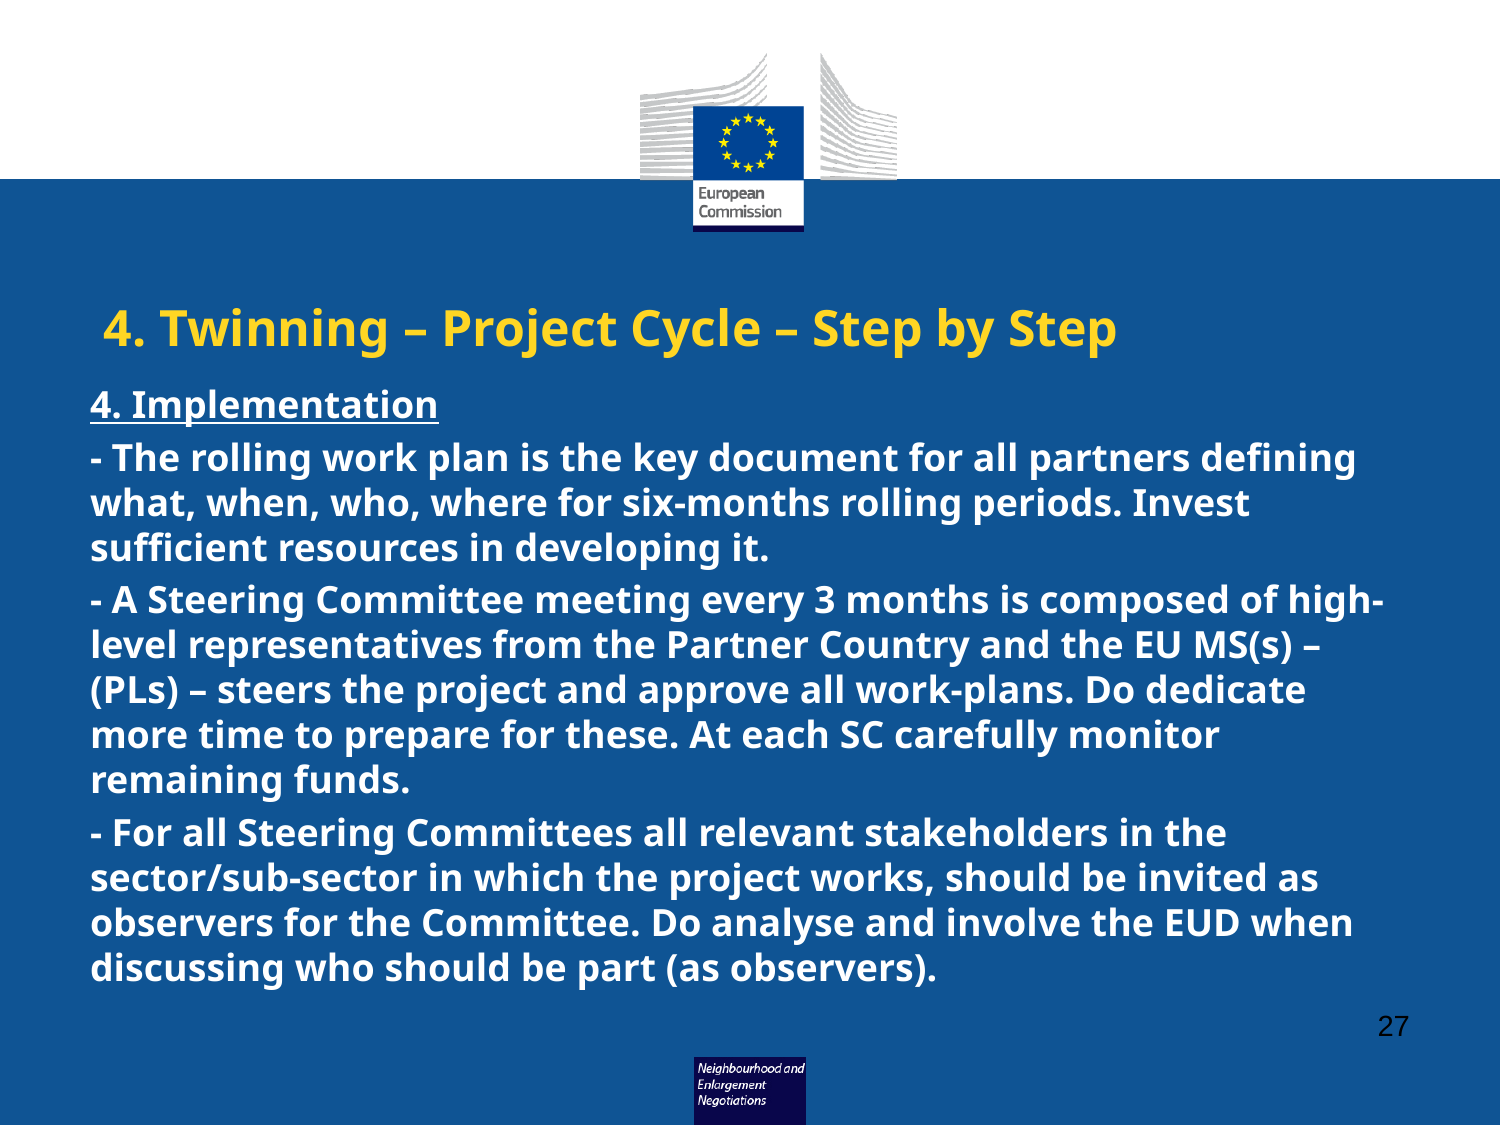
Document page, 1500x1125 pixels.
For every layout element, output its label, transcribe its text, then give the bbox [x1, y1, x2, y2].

picture [598, 53, 897, 266]
list 4. Implementation - The rolling work plan is the key document for all partners defining what, when, who, where for six-months rolling periods. Invest sufficient resources in developing it. - A Steering Committee meeting every 3 months is composed of high-level representatives from the Partner Country and the EU MS(s) – (PLs) – steers the project and approve all work-plans. Do dedicate more time to prepare for these. At each SC carefully monitor remaining funds. - For all Steering Committees all relevant stakeholders in the sector/sub-sector in which the project works, should be invited as observers for the Committee. Do analyse and involve the EUD when discussing who should be part (as observers). [74, 373, 1426, 1025]
slide_number 27 [1074, 999, 1426, 1078]
picture [694, 1057, 806, 1125]
title 4. Twinning – Project Cycle – Step by Step [88, 266, 1424, 373]
